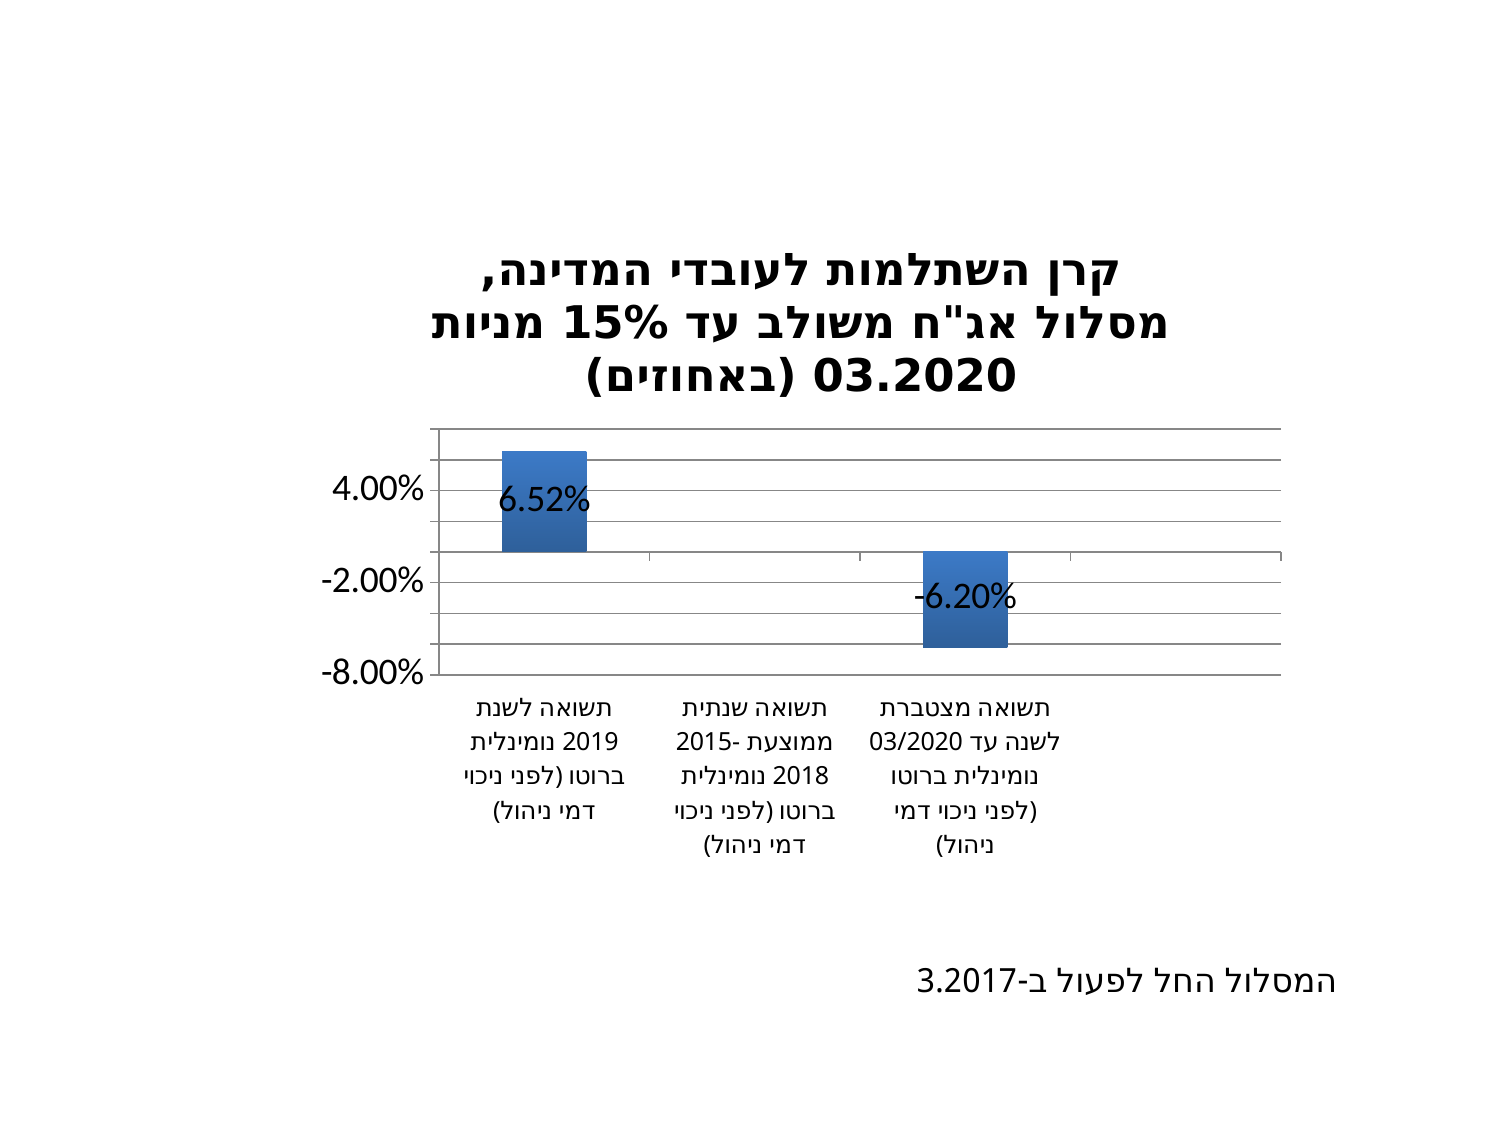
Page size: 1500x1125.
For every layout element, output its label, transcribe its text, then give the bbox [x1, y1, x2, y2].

chart [300, 207, 1302, 875]
text_box המסלול החל לפעול ב-3.2017 [844, 952, 1353, 1007]
